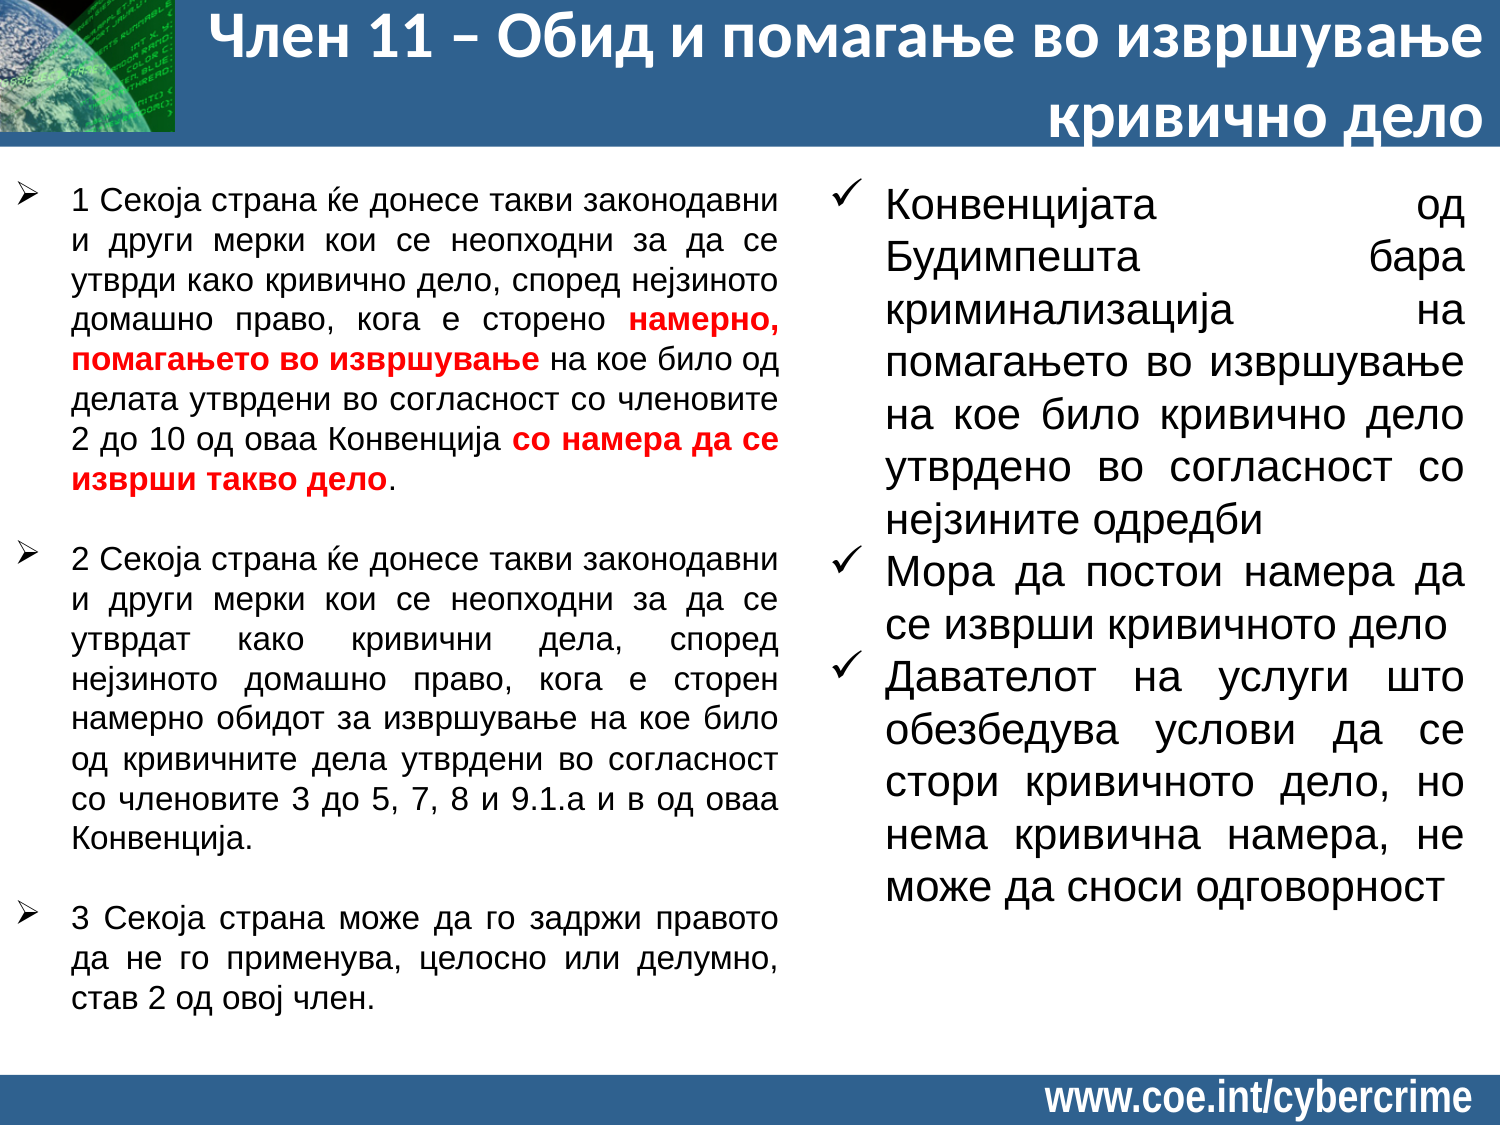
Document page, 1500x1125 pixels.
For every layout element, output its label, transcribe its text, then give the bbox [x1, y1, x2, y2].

text_box Член 11 – Обид и помагање во извршување кривично дело [0, 0, 1500, 149]
picture [0, 0, 175, 132]
text_box 1 Секоја страна ќе донесе такви законодавни и други мерки кои се неопходни за да се утврди како кривично дело, според нејзиното домашно право, кога е сторено намерно, помагањето во извршување на кое било од делата утврдени во согласност со членовите 2 до 10 од оваа Конвенција со намера да се изврши такво дело. 2 Секоја страна ќе донесе такви законодавни и други мерки кои се неопходни за да се утврдат како кривични дела, според нејзиното домашно право, кога е сторен намерно обидот за извршување на кое било од кривичните дела утврдени во согласност со членовите 3 до 5, 7, 8 и 9.1.а и в од оваа Конвенција. 3 Секоја страна може да го задржи правото да не го применува, целосно или делумно, став 2 од овој член. [0, 170, 795, 1024]
text_box www.coe.int/cybercrime [1030, 1059, 1500, 1125]
text_box Конвенцијата од Будимпешта бара криминализација на помагањето во извршување на кое било кривично дело утврдено во согласност со нејзините одредби Мора да постои намера да се изврши кривичното дело Давателот на услуги што обезбедува услови да се стори кривичното дело, но нема кривична намера, не може да сноси одговорност [814, 168, 1480, 918]
text_box [0, 1073, 1030, 1125]
